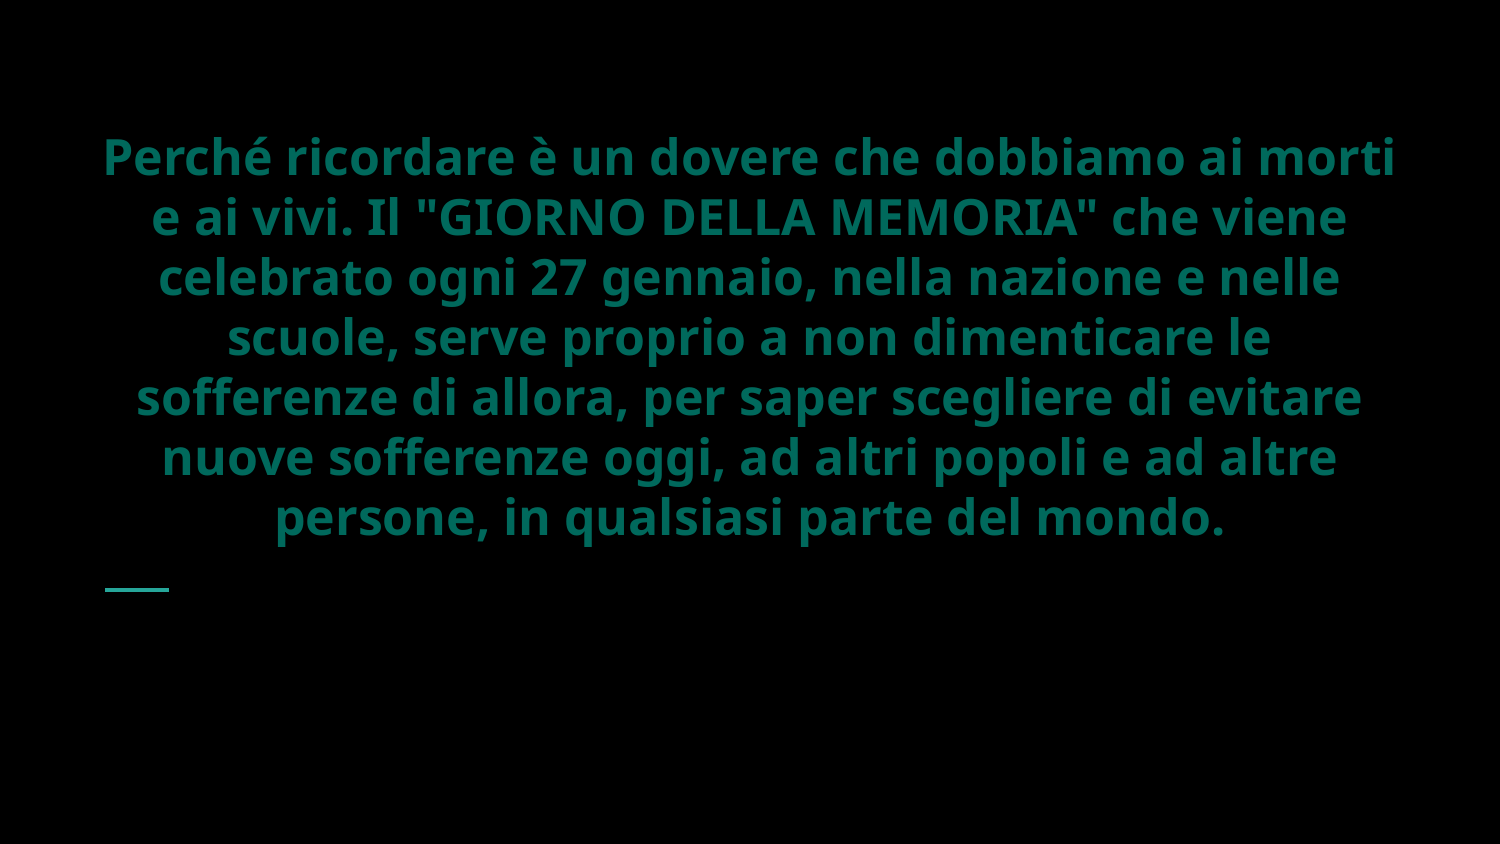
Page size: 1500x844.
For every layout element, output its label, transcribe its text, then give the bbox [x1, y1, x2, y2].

title Perché ricordare è un dovere che dobbiamo ai morti e ai vivi. Il "GIORNO DELLA MEMORIA" che viene celebrato ogni 27 gennaio, nella nazione e nelle scuole, serve proprio a non dimenticare le sofferenze di allora, per saper scegliere di evitare nuove sofferenze oggi, ad altri popoli e ad altre persone, in qualsiasi parte del mondo. [84, 195, 1416, 561]
